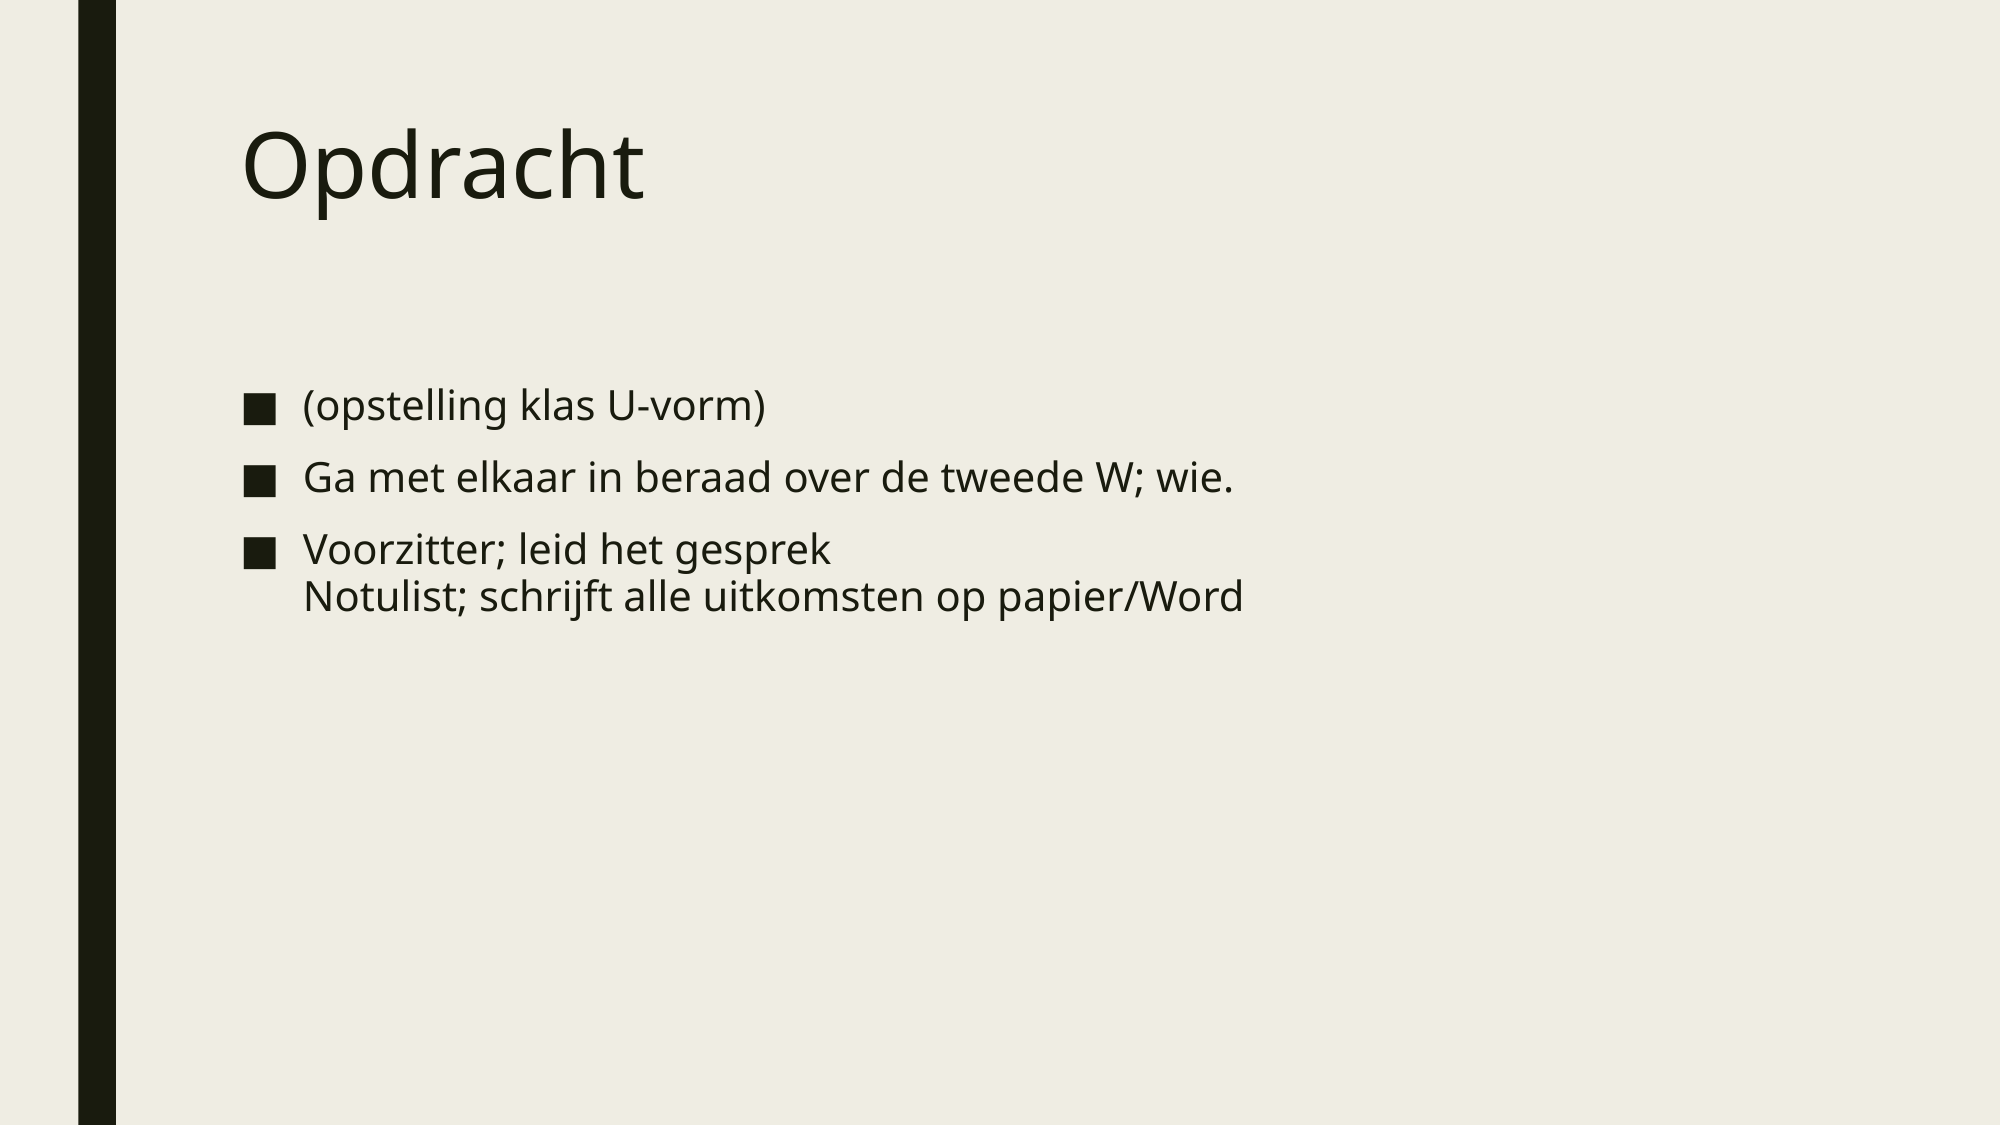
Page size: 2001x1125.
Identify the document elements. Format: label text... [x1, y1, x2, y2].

title Opdracht [225, 112, 1800, 357]
list (opstelling klas U-vorm) Ga met elkaar in beraad over de tweede W; wie. Voorzitter; leid het gesprek Notulist; schrijft alle uitkomsten op papier/Word [225, 375, 1800, 963]
